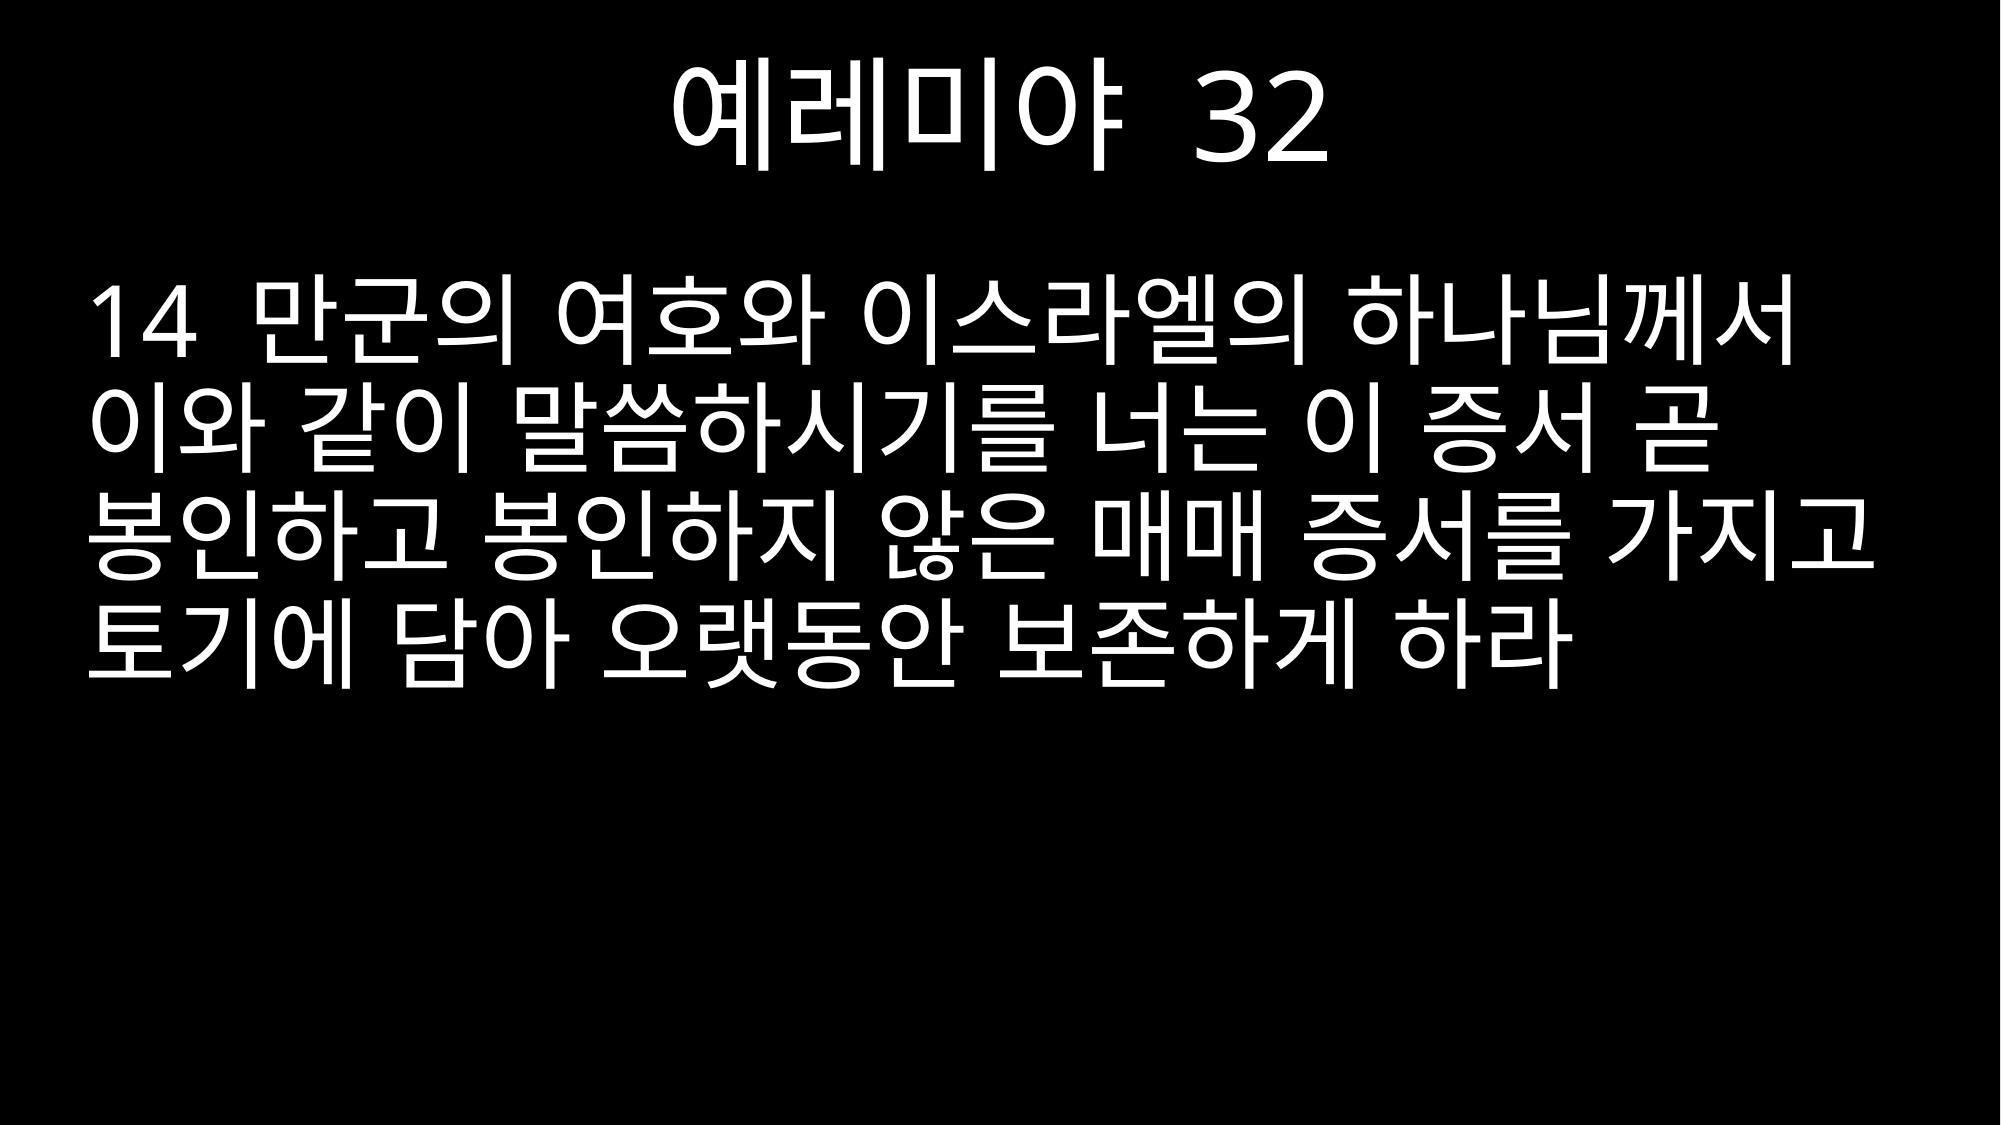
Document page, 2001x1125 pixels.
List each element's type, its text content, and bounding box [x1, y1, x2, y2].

list 14 만군의 여호와 이스라엘의 하나님께서 이와 같이 말씀하시기를 너는 이 증서 곧 봉인하고 봉인하지 않은 매매 증서를 가지고 토기에 담아 오랫동안 보존하게 하라 [69, 263, 1953, 423]
footer 예레미야 32 [0, 32, 2000, 192]
picture [0, 0, 2001, 1125]
